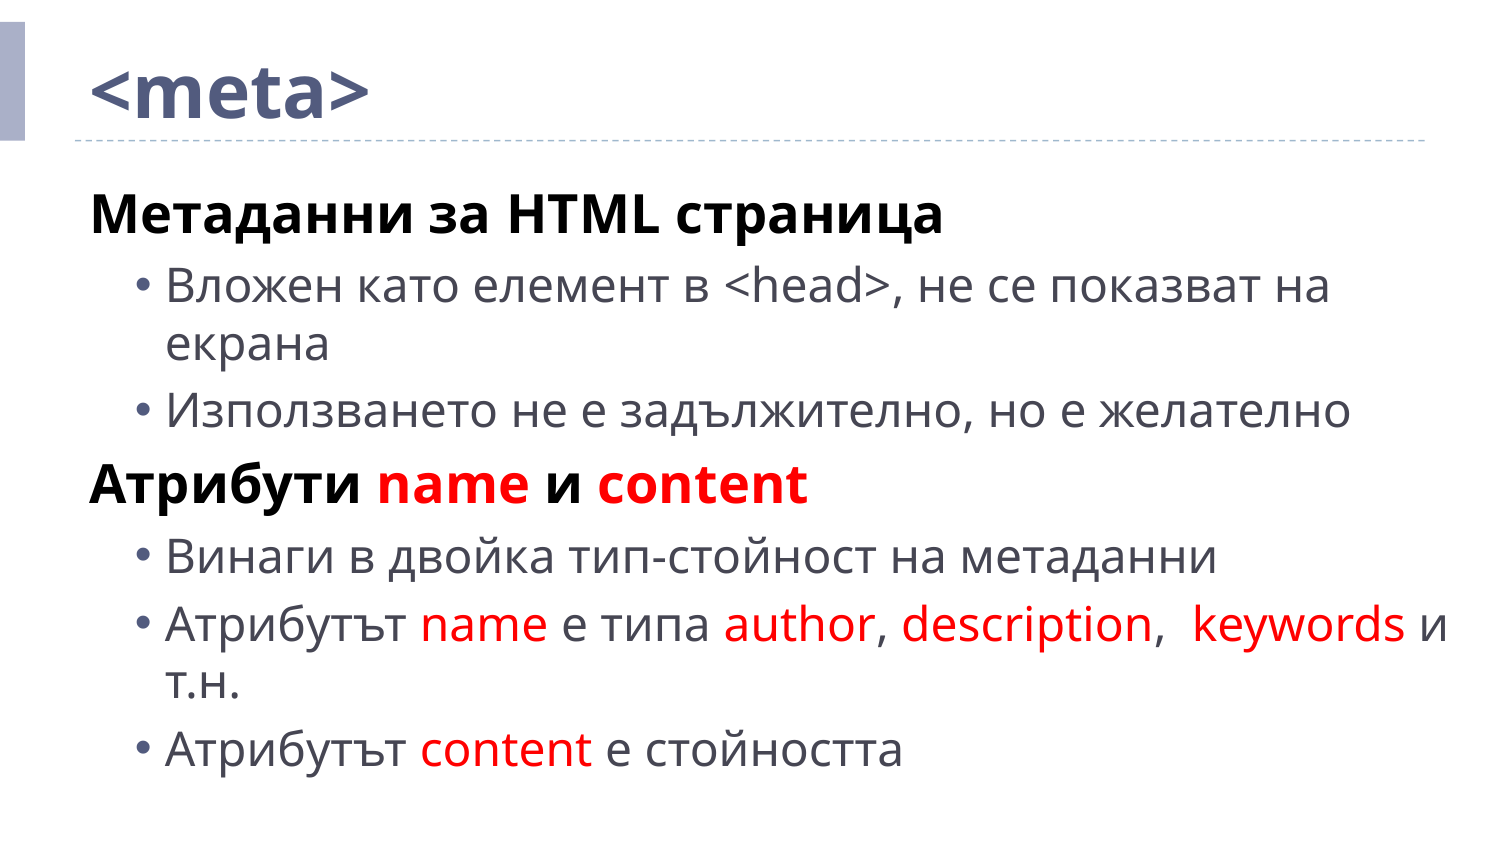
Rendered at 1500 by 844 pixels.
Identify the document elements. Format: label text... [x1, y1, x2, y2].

list Метаданни за HTML страница Вложен като елемент в <head>, не се показват на екрана Използването не е задължително, но е желателно Атрибути name и content Винаги в двойка тип-стойност на метаданни Атрибутът name е типа author, description, keywords и т.н. Атрибутът content е стойността [75, 171, 1475, 835]
title <meta> [75, 18, 1475, 141]
